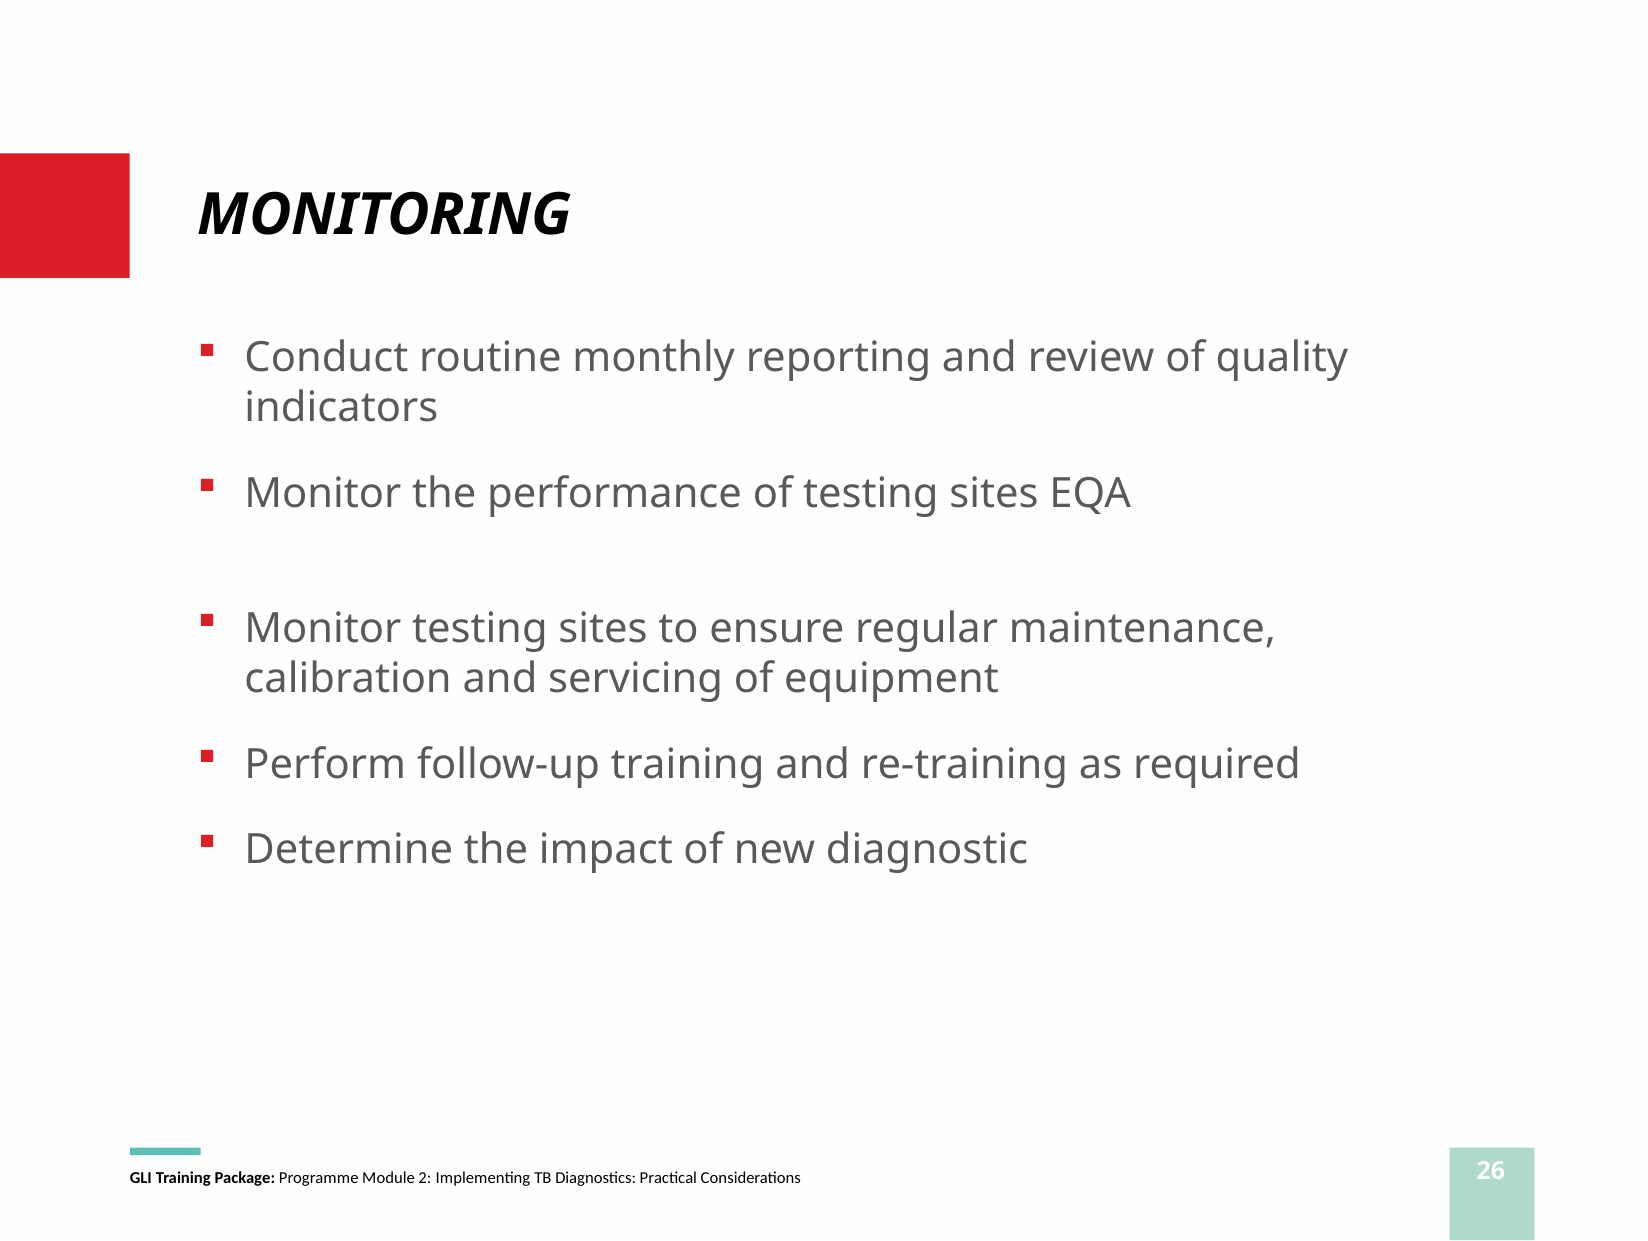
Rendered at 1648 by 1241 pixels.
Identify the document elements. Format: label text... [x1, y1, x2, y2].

list Conduct routine monthly reporting and review of quality indicators Monitor the performance of testing sites EQA Monitor testing sites to ensure regular maintenance, calibration and servicing of equipment Perform follow-up training and re-training as required Determine the impact of new diagnostic [197, 330, 1450, 1087]
title MONITORING [197, 153, 1450, 278]
